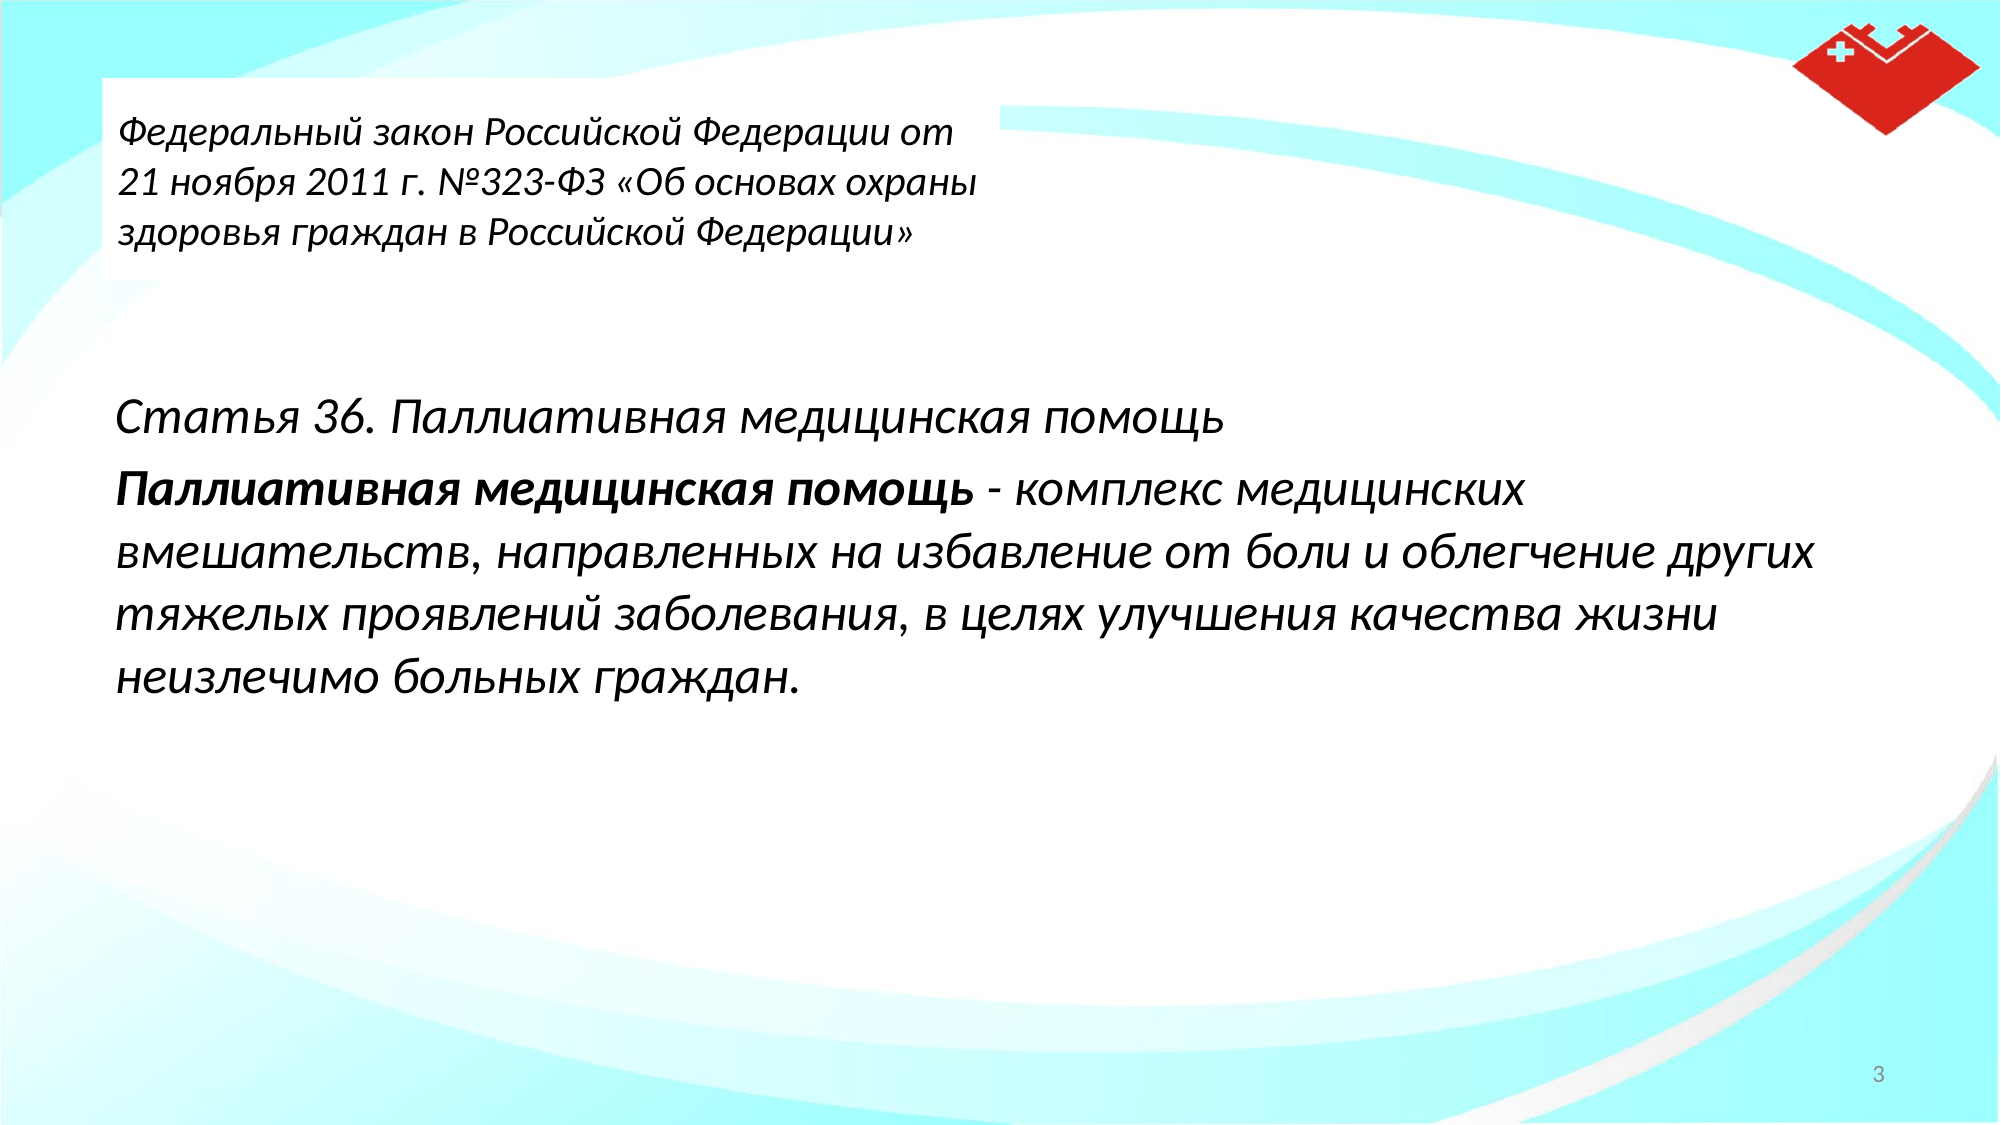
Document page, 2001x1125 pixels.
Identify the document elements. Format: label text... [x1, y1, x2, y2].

title Федеральный закон Российской Федерации от 21 ноября 2011 г. №323-ФЗ «Об основах охраны здоровья граждан в Российской Федерации» [102, 78, 1000, 279]
list Статья 36. Паллиативная медицинская помощь Паллиативная медицинская помощь - комплекс медицинских вмешательств, направленных на избавление от боли и облегчение других тяжелых проявлений заболевания, в целях улучшения качества жизни неизлечимо больных граждан. [99, 373, 1900, 1005]
picture [0, 0, 2000, 1125]
slide_number 3 [1433, 1042, 1900, 1103]
